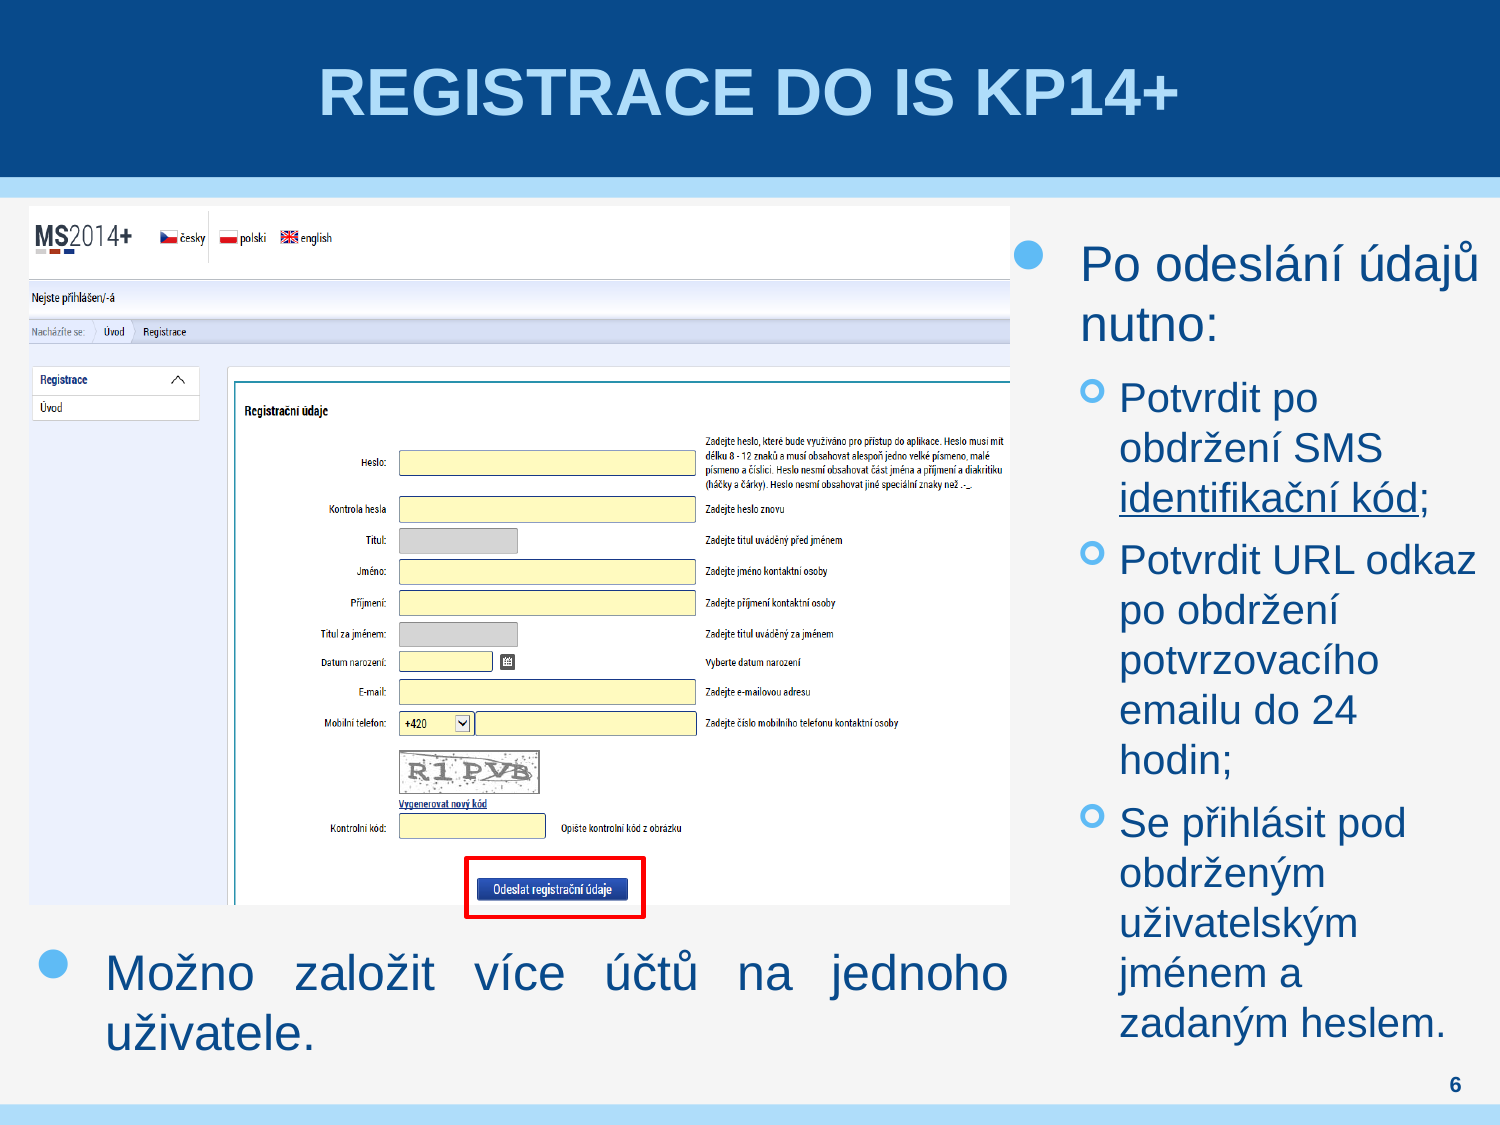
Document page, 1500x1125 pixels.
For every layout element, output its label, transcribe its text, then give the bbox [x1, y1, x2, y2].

list Po odeslání údajů nutno: Potvrdit po obdržení SMS identifikační kód; Potvrdit URL odkaz po obdržení potvrzovacího emailu do 24 hodin; Se přihlásit pod obdrženým uživatelským jménem a zadaným heslem. [1009, 231, 1483, 1083]
title Registrace do IS KP14+ [59, 0, 1441, 178]
picture [29, 206, 1011, 906]
text_box Možno založit více účtů na jednoho uživatele. [34, 940, 1010, 1059]
slide_number 6 [1417, 1068, 1495, 1099]
text_box [464, 915, 646, 919]
